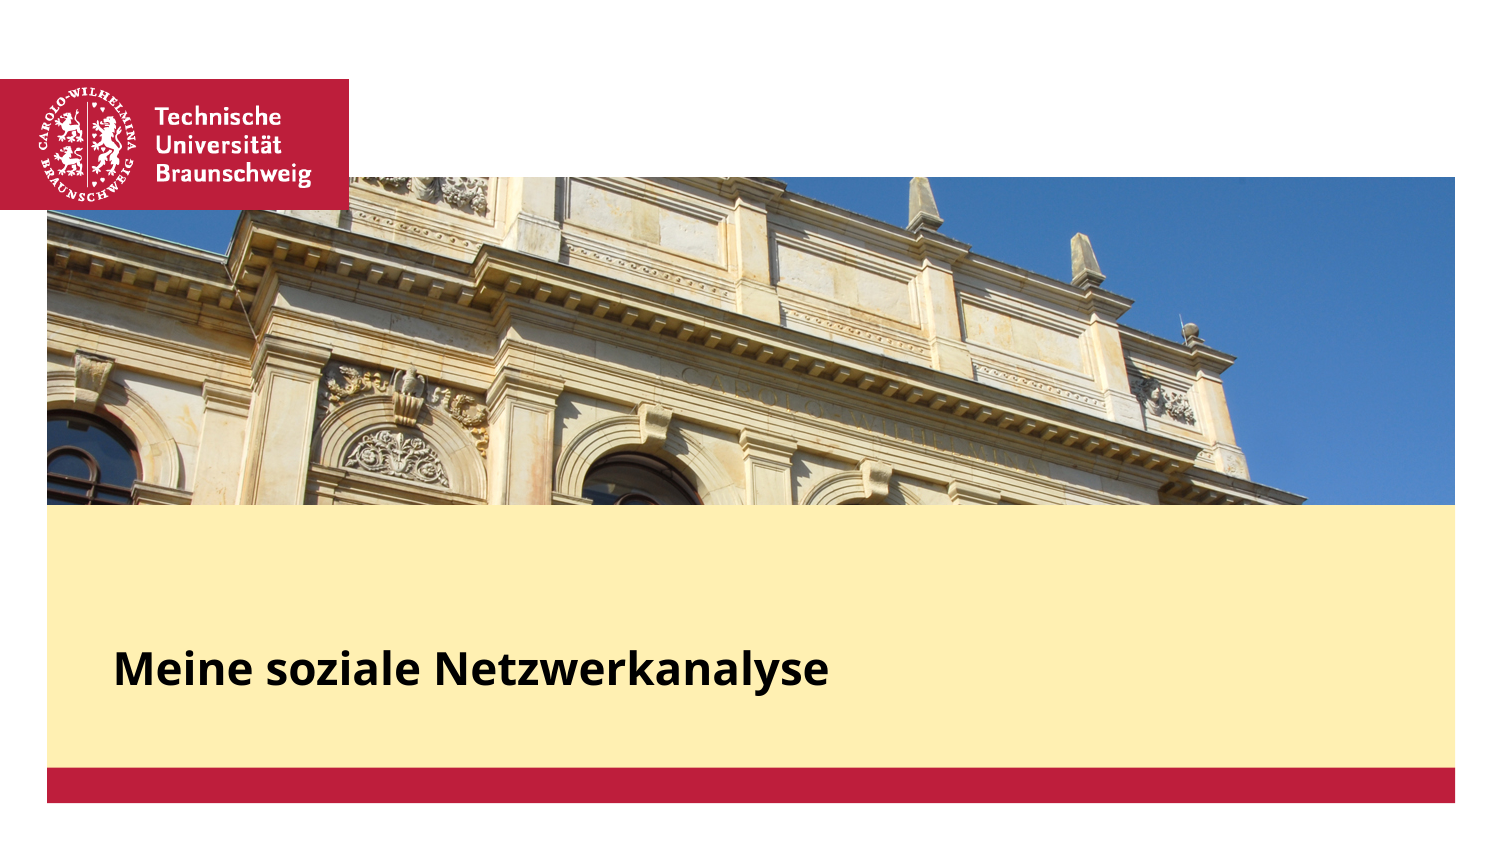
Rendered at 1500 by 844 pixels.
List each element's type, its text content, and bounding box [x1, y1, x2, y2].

title Meine soziale Netzwerkanalyse [112, 586, 1388, 695]
picture [0, 79, 1455, 505]
